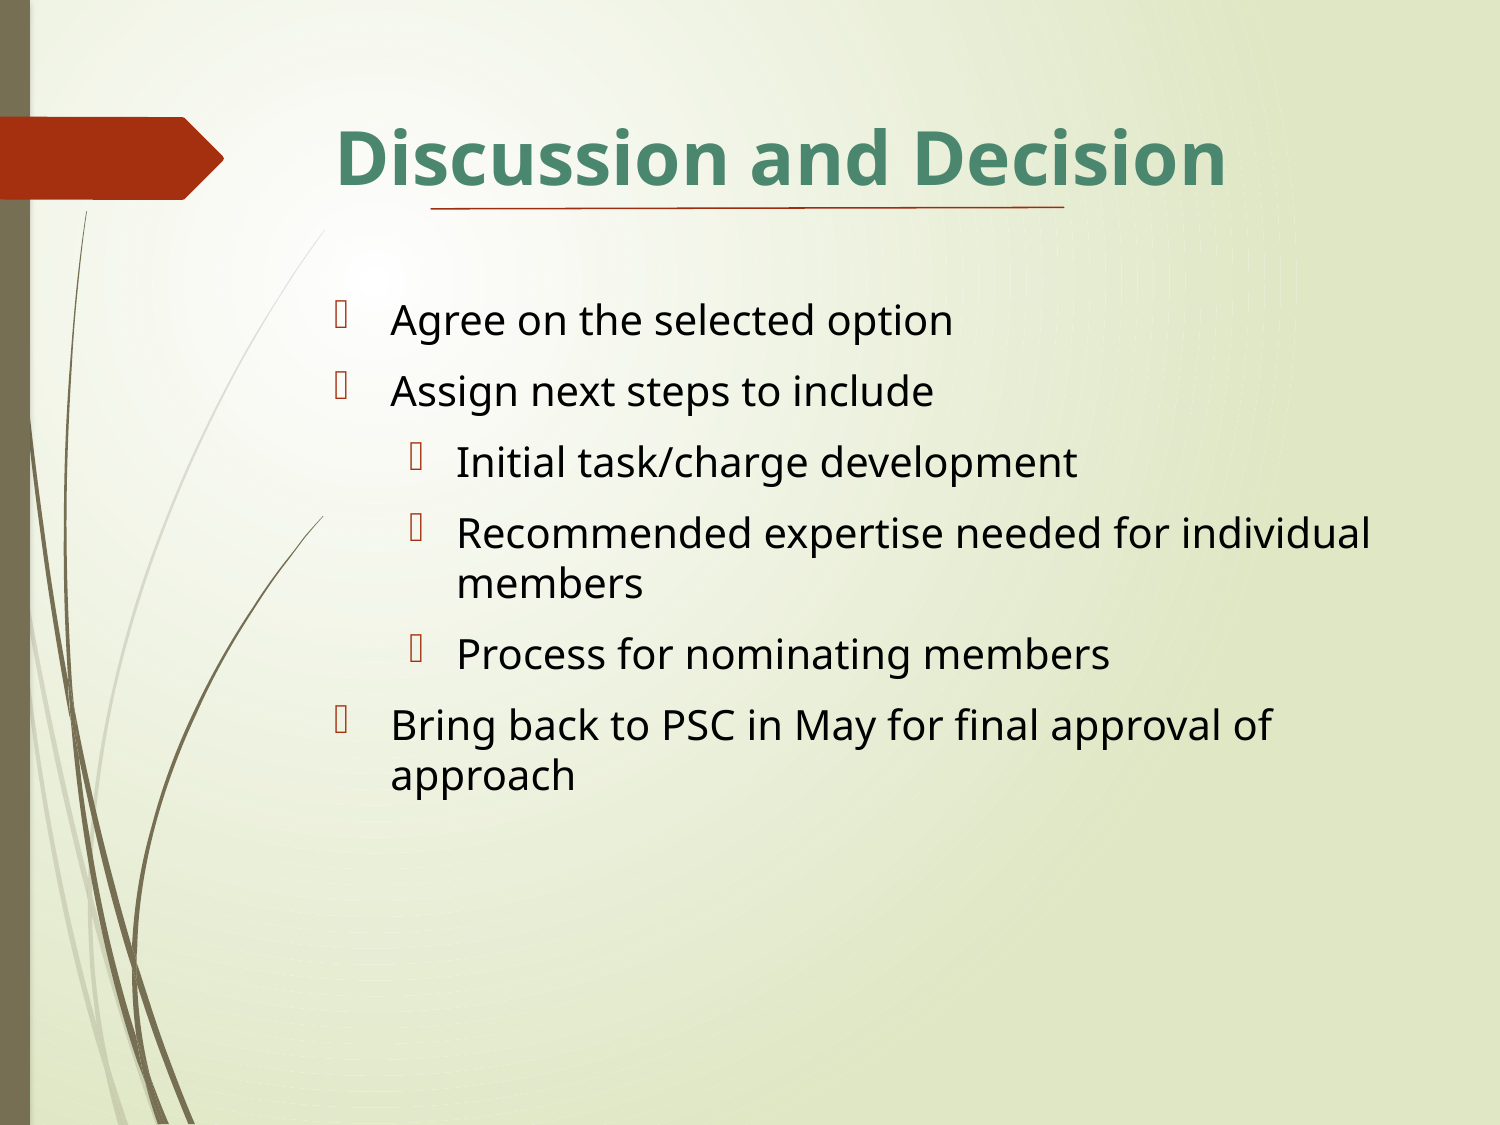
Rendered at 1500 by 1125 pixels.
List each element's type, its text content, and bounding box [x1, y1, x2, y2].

list Agree on the selected option Assign next steps to include Initial task/charge development Recommended expertise needed for individual members Process for nominating members Bring back to PSC in May for final approval of approach [319, 286, 1446, 1002]
title Discussion and Decision [319, 102, 1400, 286]
